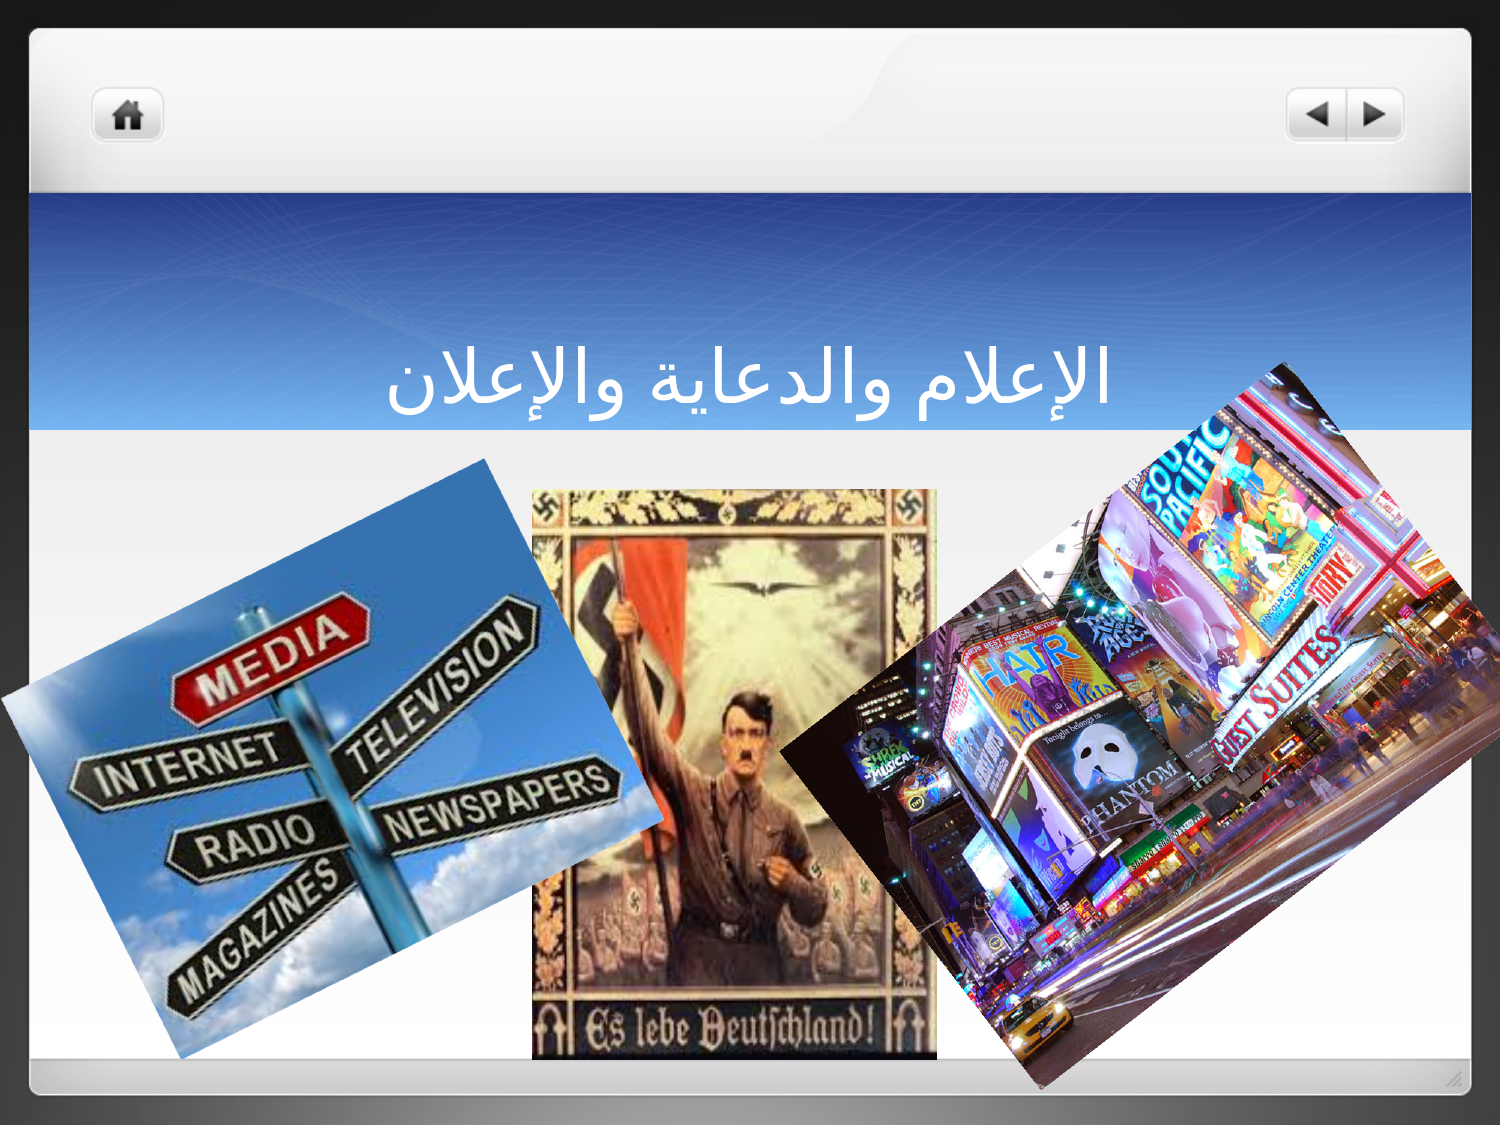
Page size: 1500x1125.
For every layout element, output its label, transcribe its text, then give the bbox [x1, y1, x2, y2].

picture [0, 0, 1500, 1125]
title الإعلام والدعاية والإعلان [68, 238, 1432, 427]
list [174, 489, 1295, 1060]
